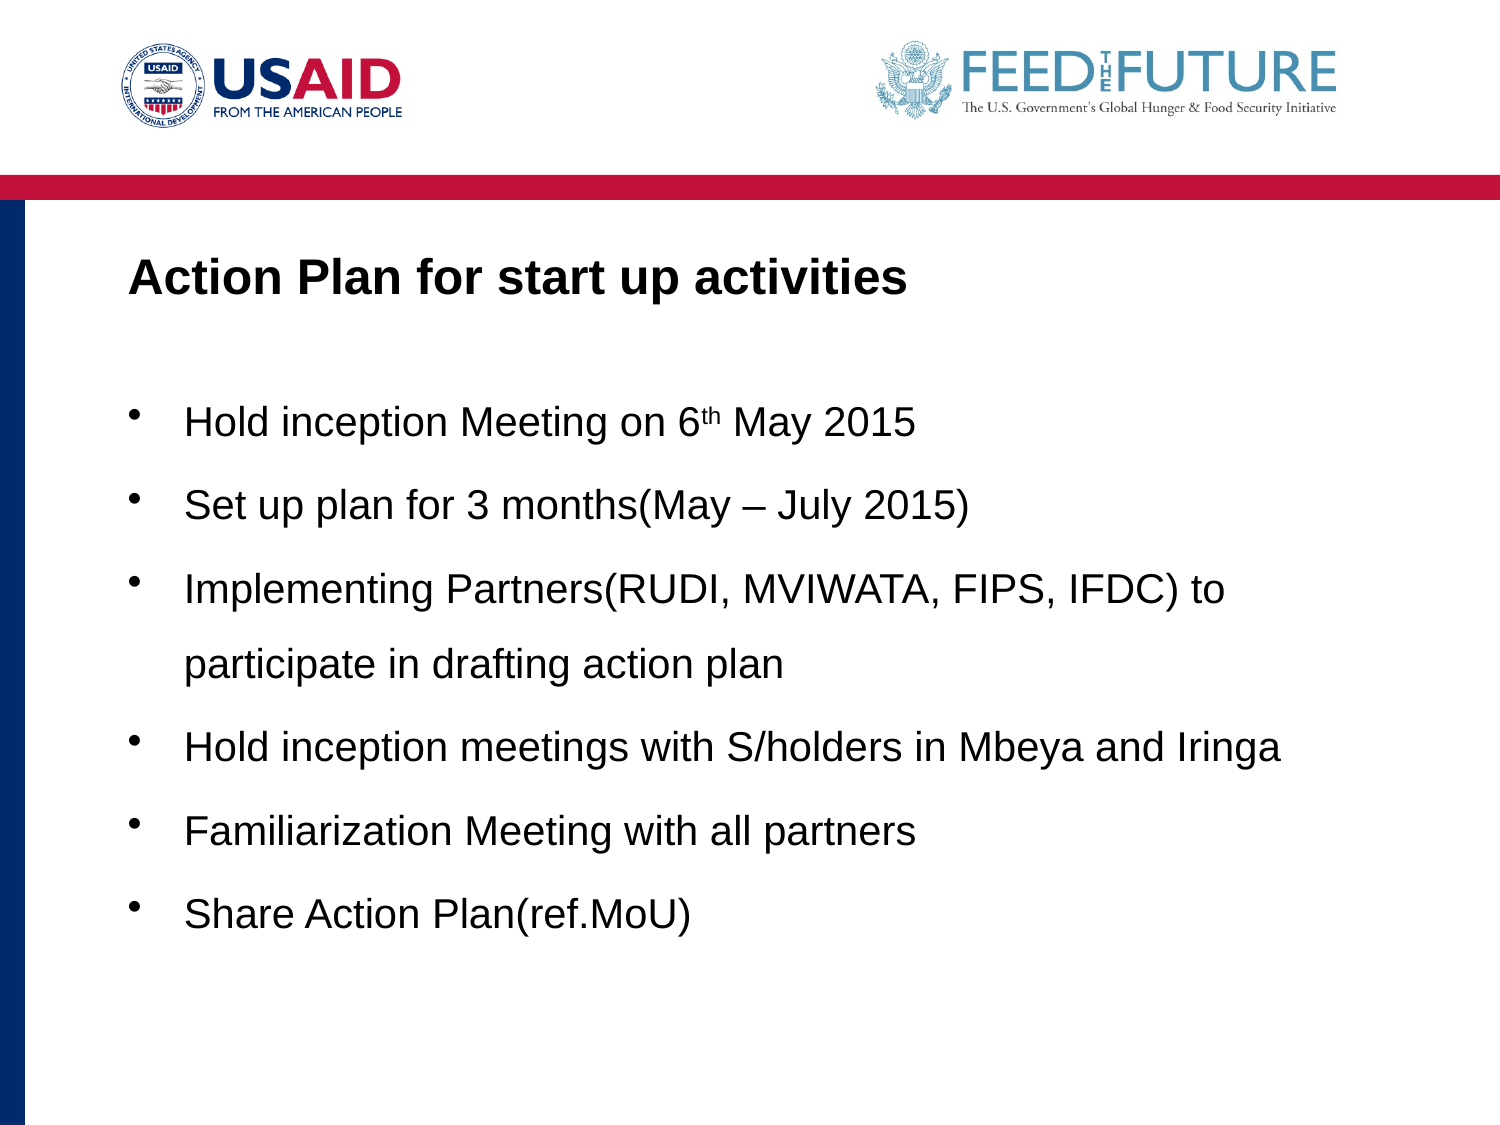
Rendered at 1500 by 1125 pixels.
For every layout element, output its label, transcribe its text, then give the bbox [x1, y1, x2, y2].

title Action Plan for start up activities [112, 237, 1388, 338]
picture [80, 17, 442, 158]
picture [837, 11, 1378, 152]
list Hold inception Meeting on 6th May 2015 Set up plan for 3 months(May – July 2015) Implementing Partners(RUDI, MVIWATA, FIPS, IFDC) to participate in drafting action plan Hold inception meetings with S/holders in Mbeya and Iringa Familiarization Meeting with all partners Share Action Plan(ref.MoU) [112, 362, 1413, 1038]
